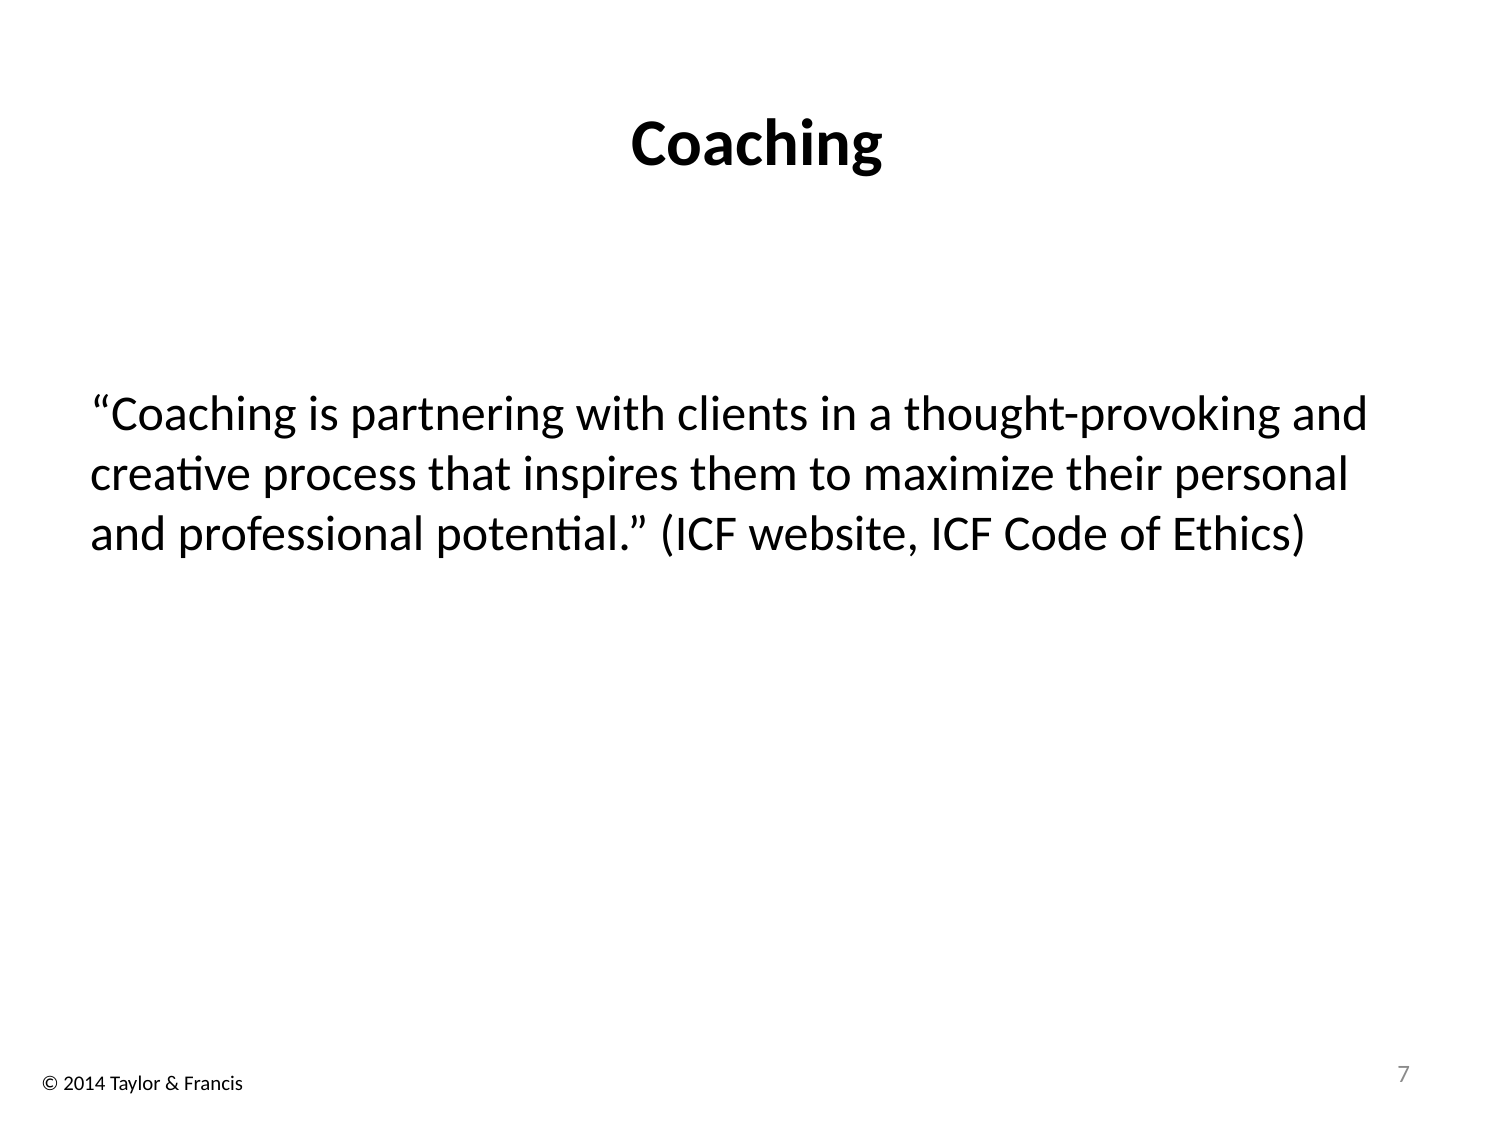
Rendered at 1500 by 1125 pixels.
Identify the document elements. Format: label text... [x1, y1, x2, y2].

title Coaching [75, 45, 1425, 233]
list “Coaching is partnering with clients in a thought-provoking and creative process that inspires them to maximize their personal and professional potential.” (ICF website, ICF Code of Ethics) [75, 373, 1425, 732]
slide_number 7 [1074, 1042, 1425, 1103]
text_box © 2014 Taylor & Francis [26, 1062, 262, 1102]
